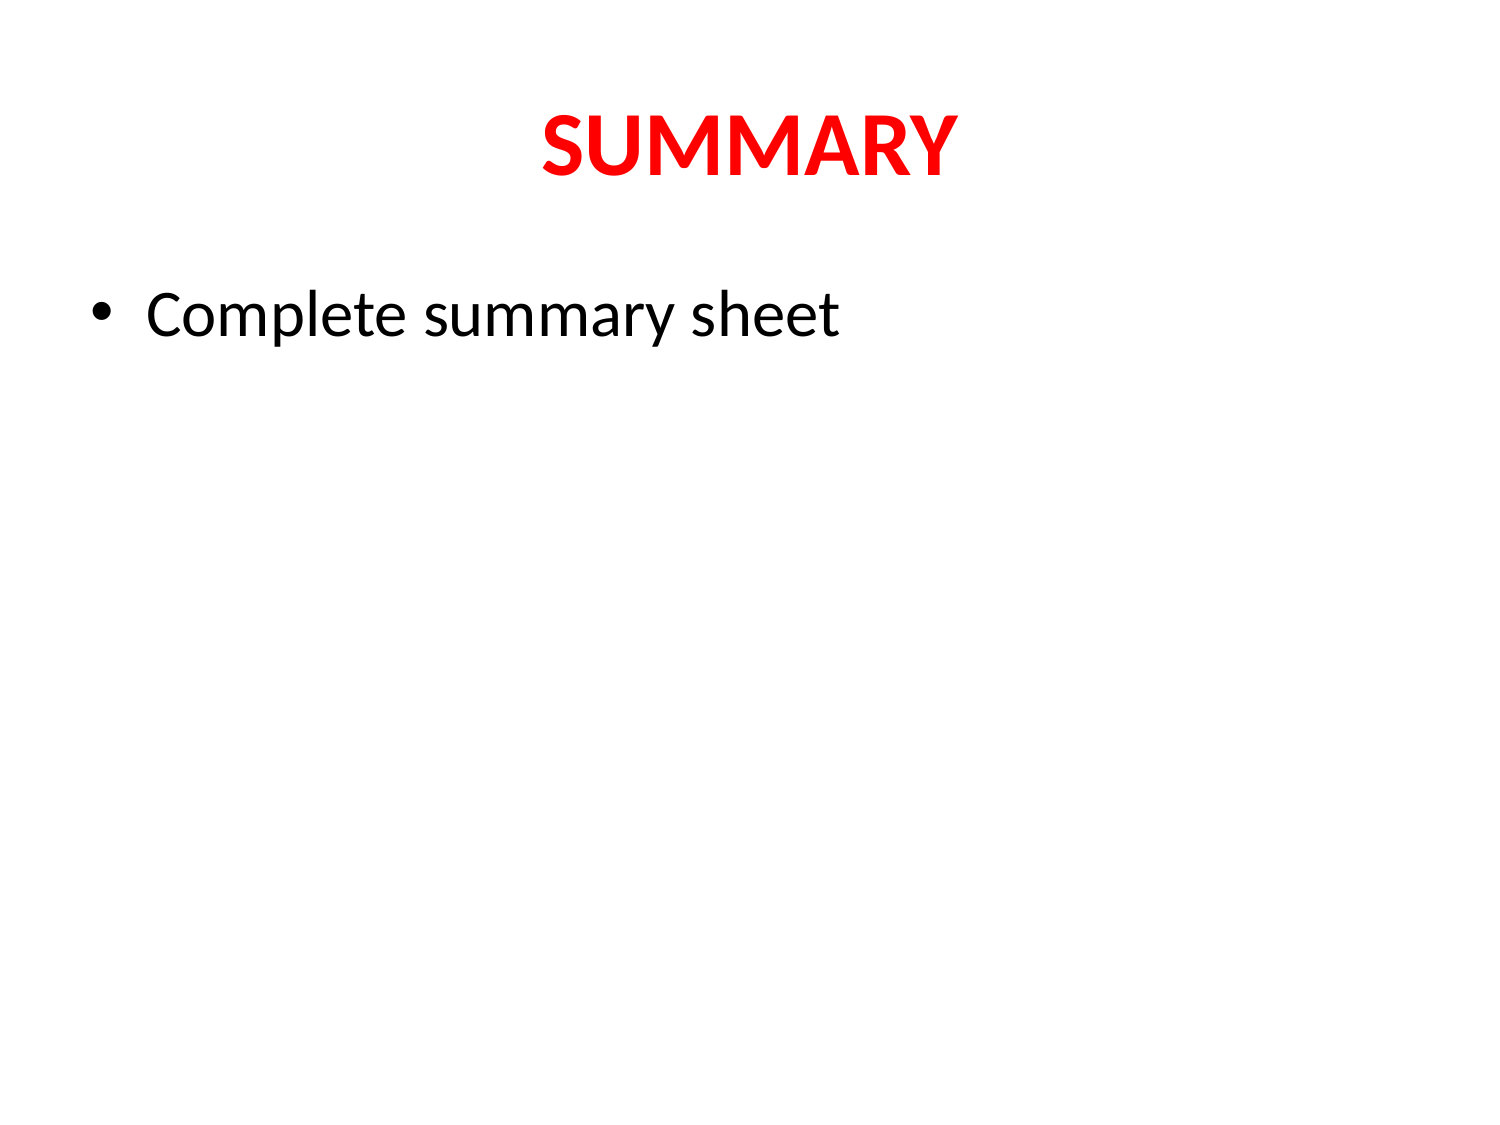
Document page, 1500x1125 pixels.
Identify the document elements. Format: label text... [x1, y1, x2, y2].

title SUMMARY [75, 45, 1425, 233]
list Complete summary sheet [75, 262, 1425, 1005]
